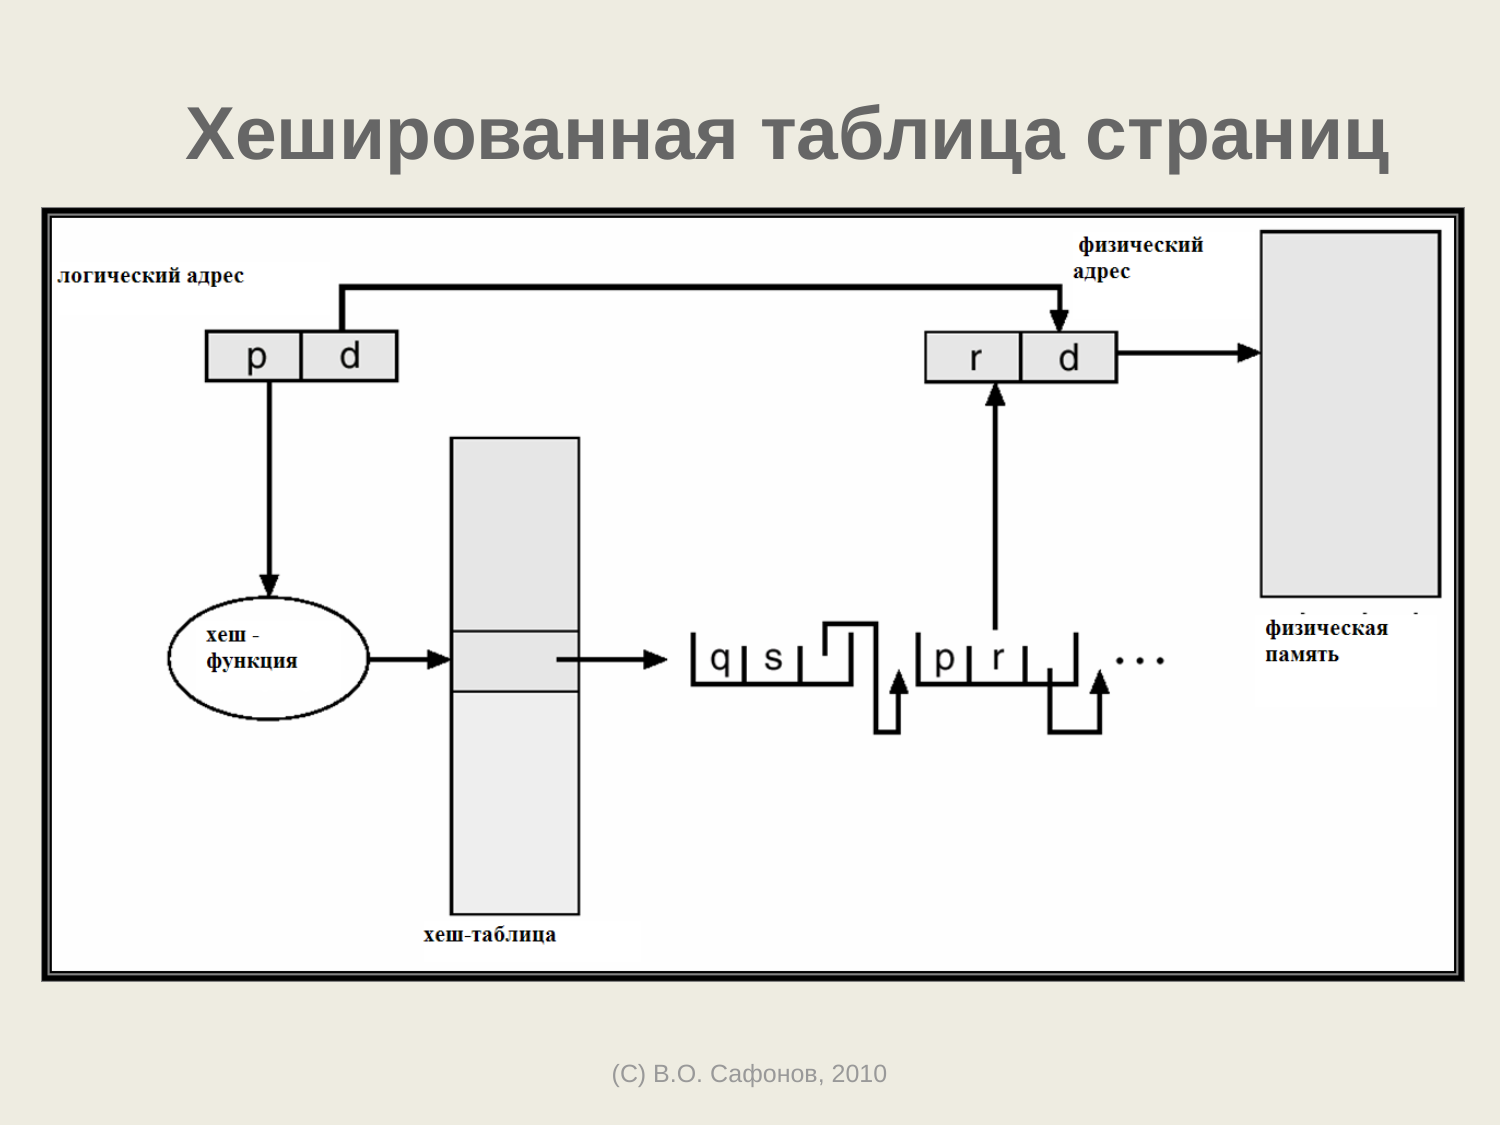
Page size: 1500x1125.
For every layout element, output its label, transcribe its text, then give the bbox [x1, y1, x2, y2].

picture [40, 207, 1465, 982]
footer (C) В.О. Сафонов, 2010 [512, 1042, 988, 1103]
title Хешированная таблица страниц [74, 39, 1500, 221]
